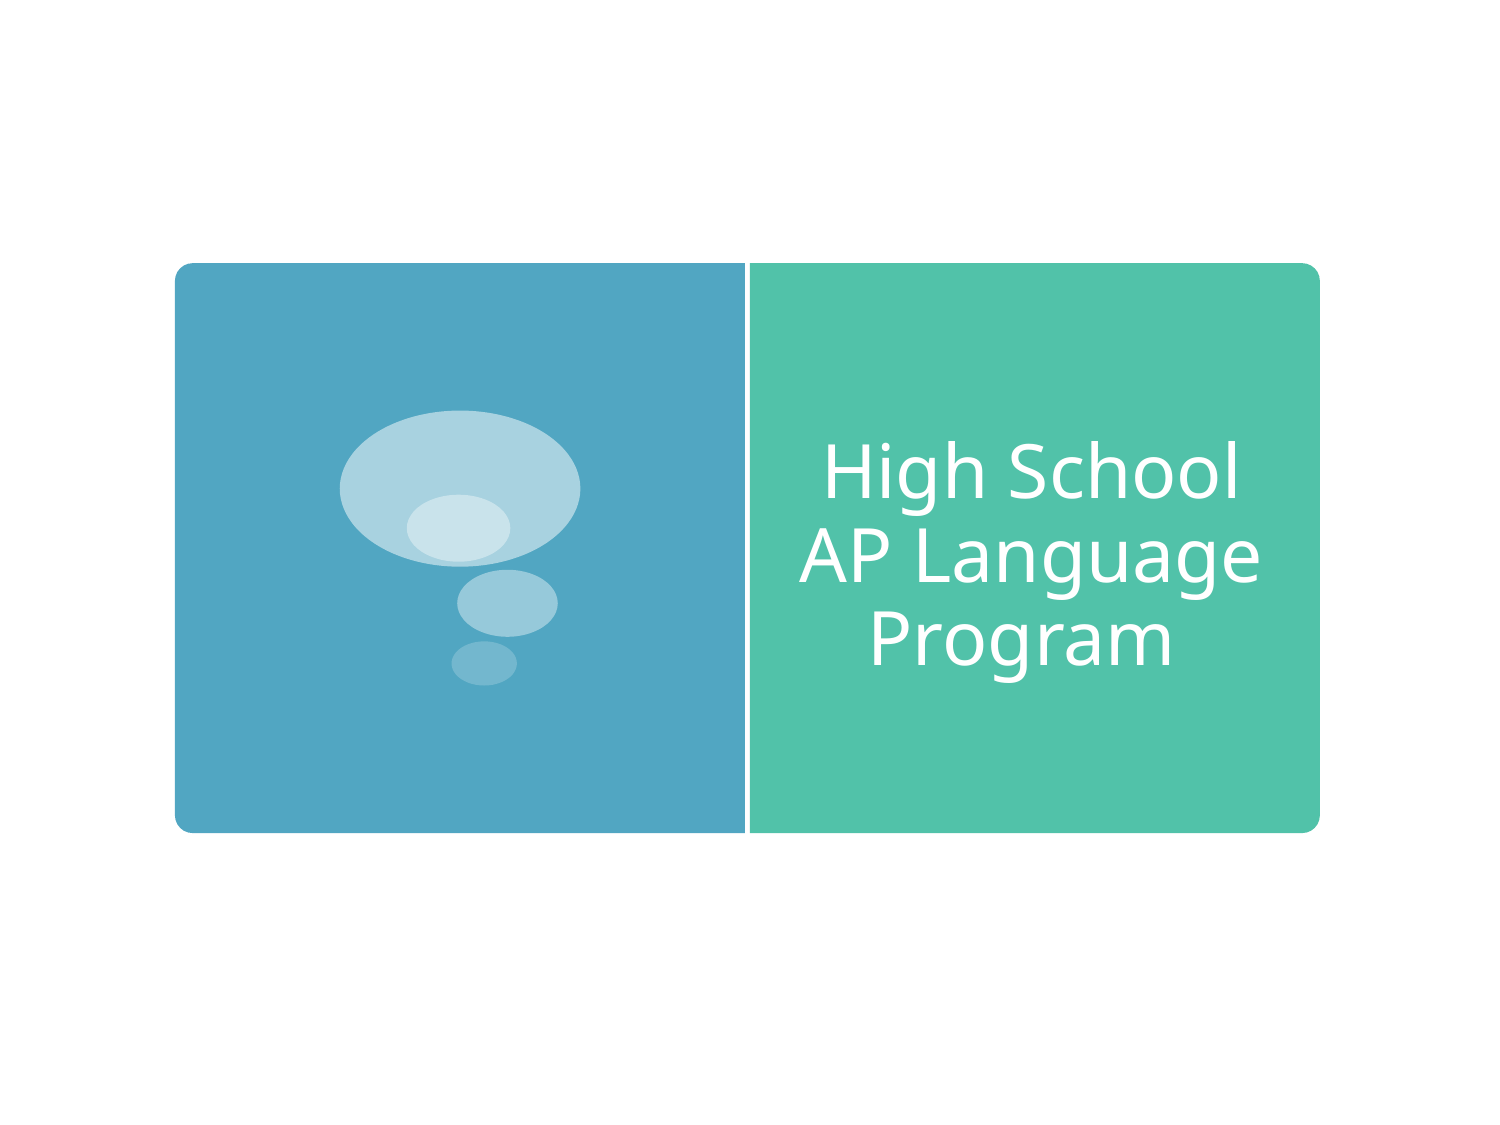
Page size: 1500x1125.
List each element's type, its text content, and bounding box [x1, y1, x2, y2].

title High School AP Language Program [762, 411, 1300, 681]
